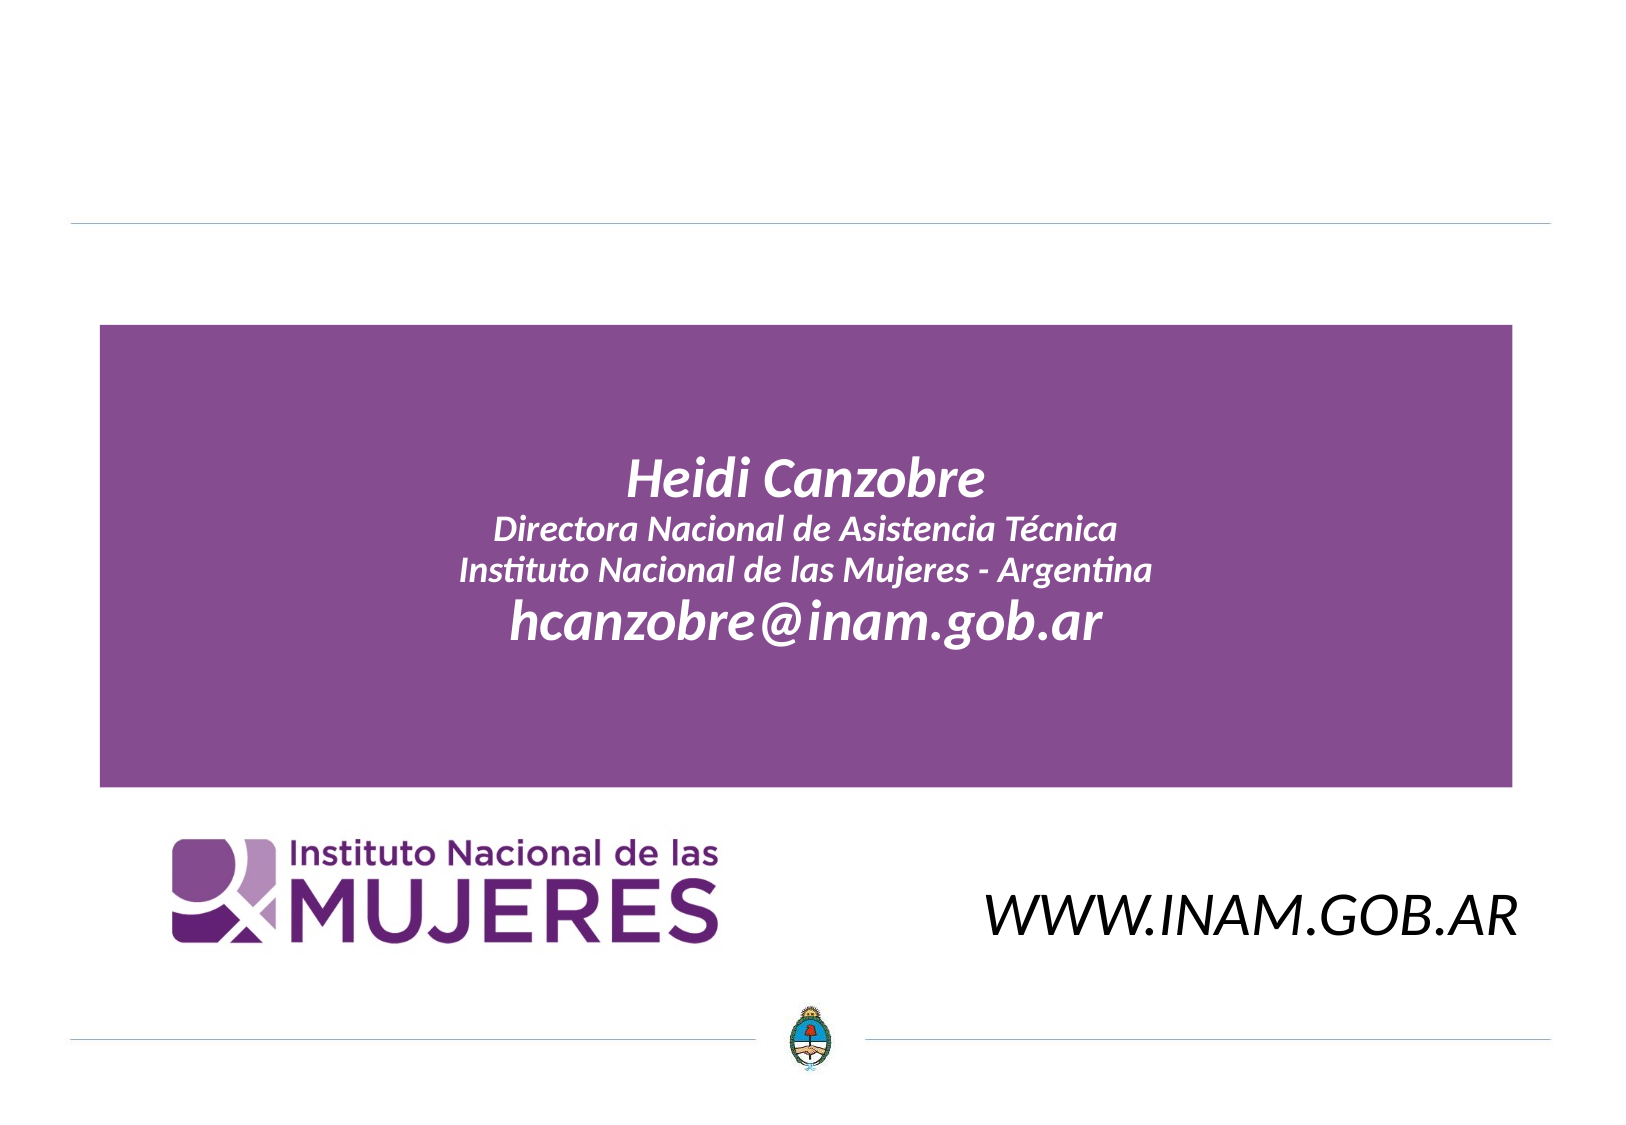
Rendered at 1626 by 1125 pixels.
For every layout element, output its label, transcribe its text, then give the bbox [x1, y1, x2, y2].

picture [64, 216, 1554, 1075]
text_box WWW.INAM.GOB.AR [967, 858, 1625, 1011]
text_box Heidi Canzobre Directora Nacional de Asistencia Técnica Instituto Nacional de las Mujeres - Argentina hcanzobre@inam.gob.ar [99, 324, 1513, 788]
